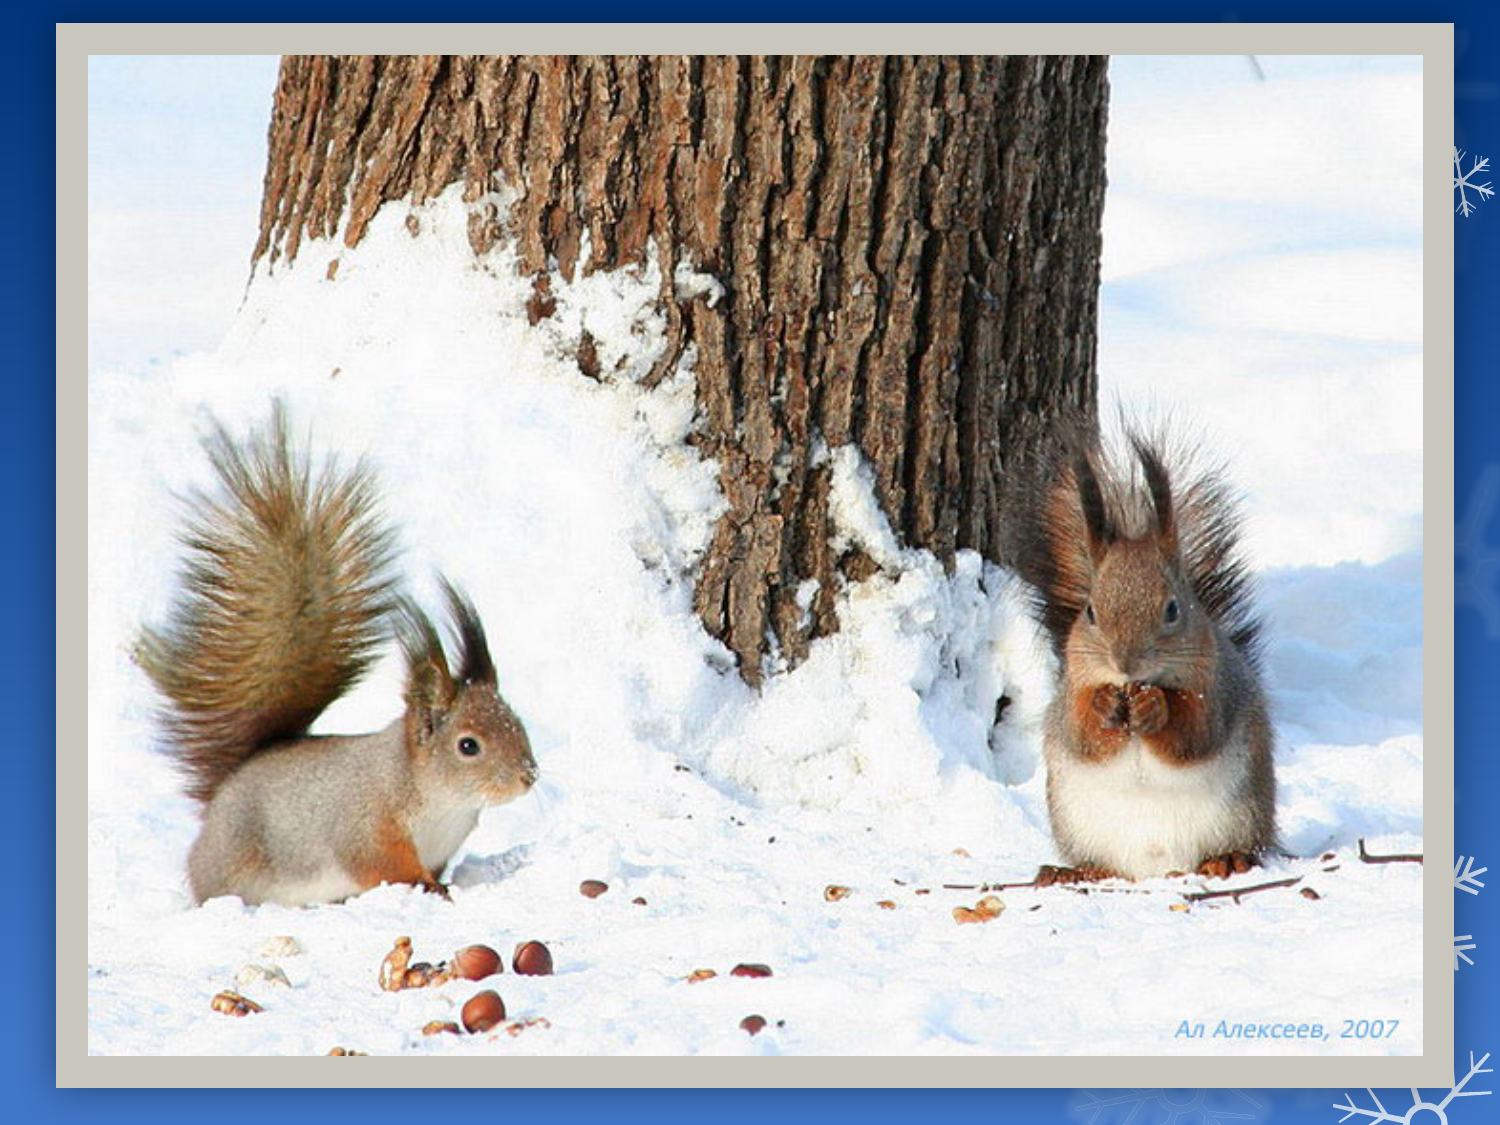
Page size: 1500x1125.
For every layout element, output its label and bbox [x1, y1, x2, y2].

picture [87, 54, 1424, 1057]
